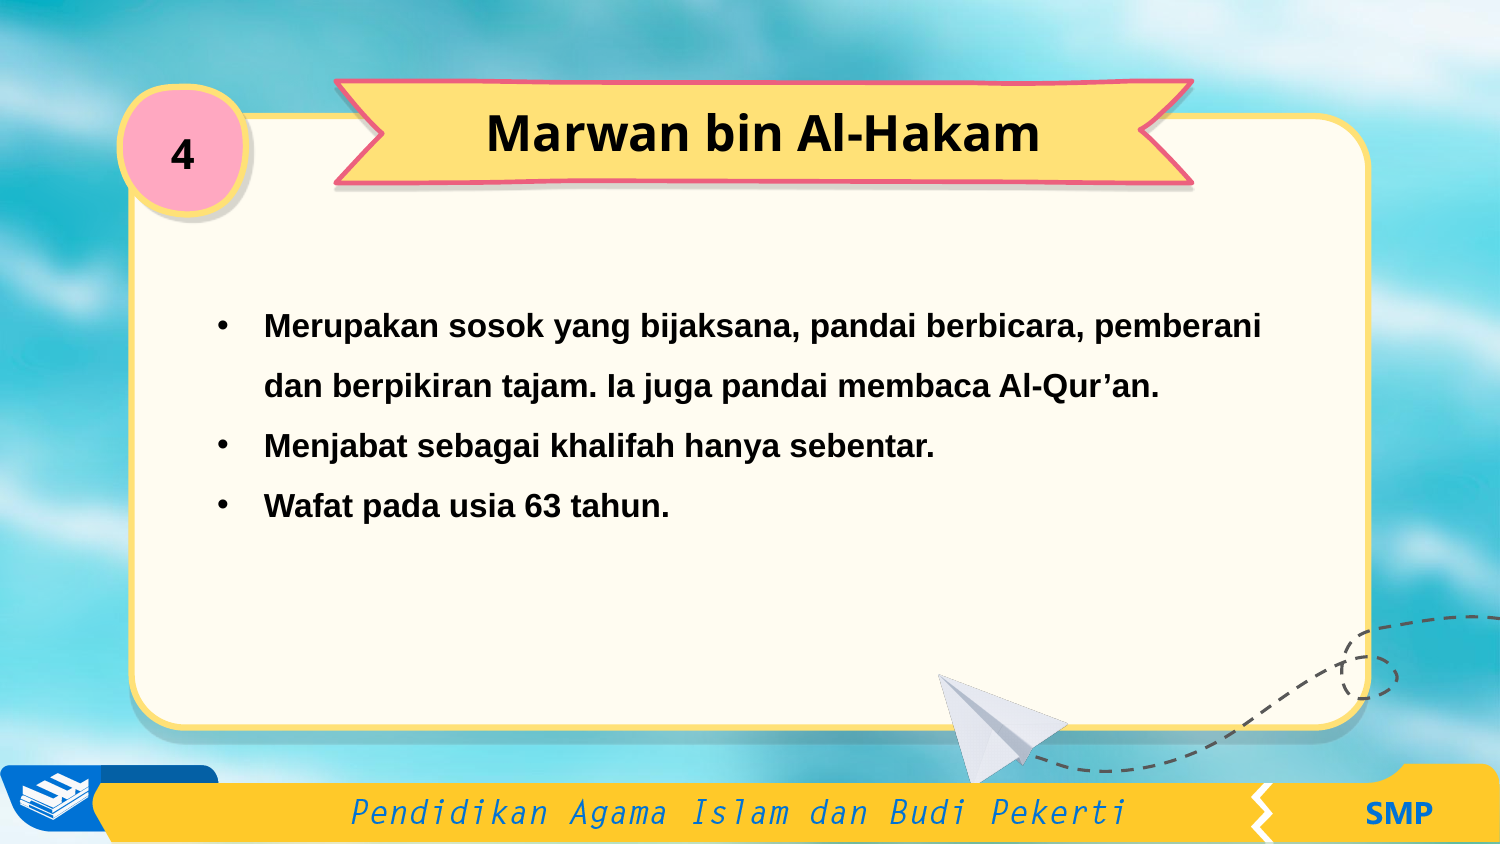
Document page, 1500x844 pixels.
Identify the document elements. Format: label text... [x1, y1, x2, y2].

text_box 4 [141, 120, 224, 186]
text_box Marwan bin Al-Hakam [411, 94, 1117, 169]
text_box [119, 86, 246, 215]
text_box [335, 80, 1193, 183]
text_box Merupakan sosok yang bijaksana, pandai berbicara, pemberani dan berpikiran tajam. Ia juga pandai membaca Al-Qur’an. Menjabat sebagai khalifah hanya sebentar. Wafat pada usia 63 tahun. [202, 277, 1314, 532]
picture [0, 0, 1500, 844]
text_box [937, 616, 1500, 763]
